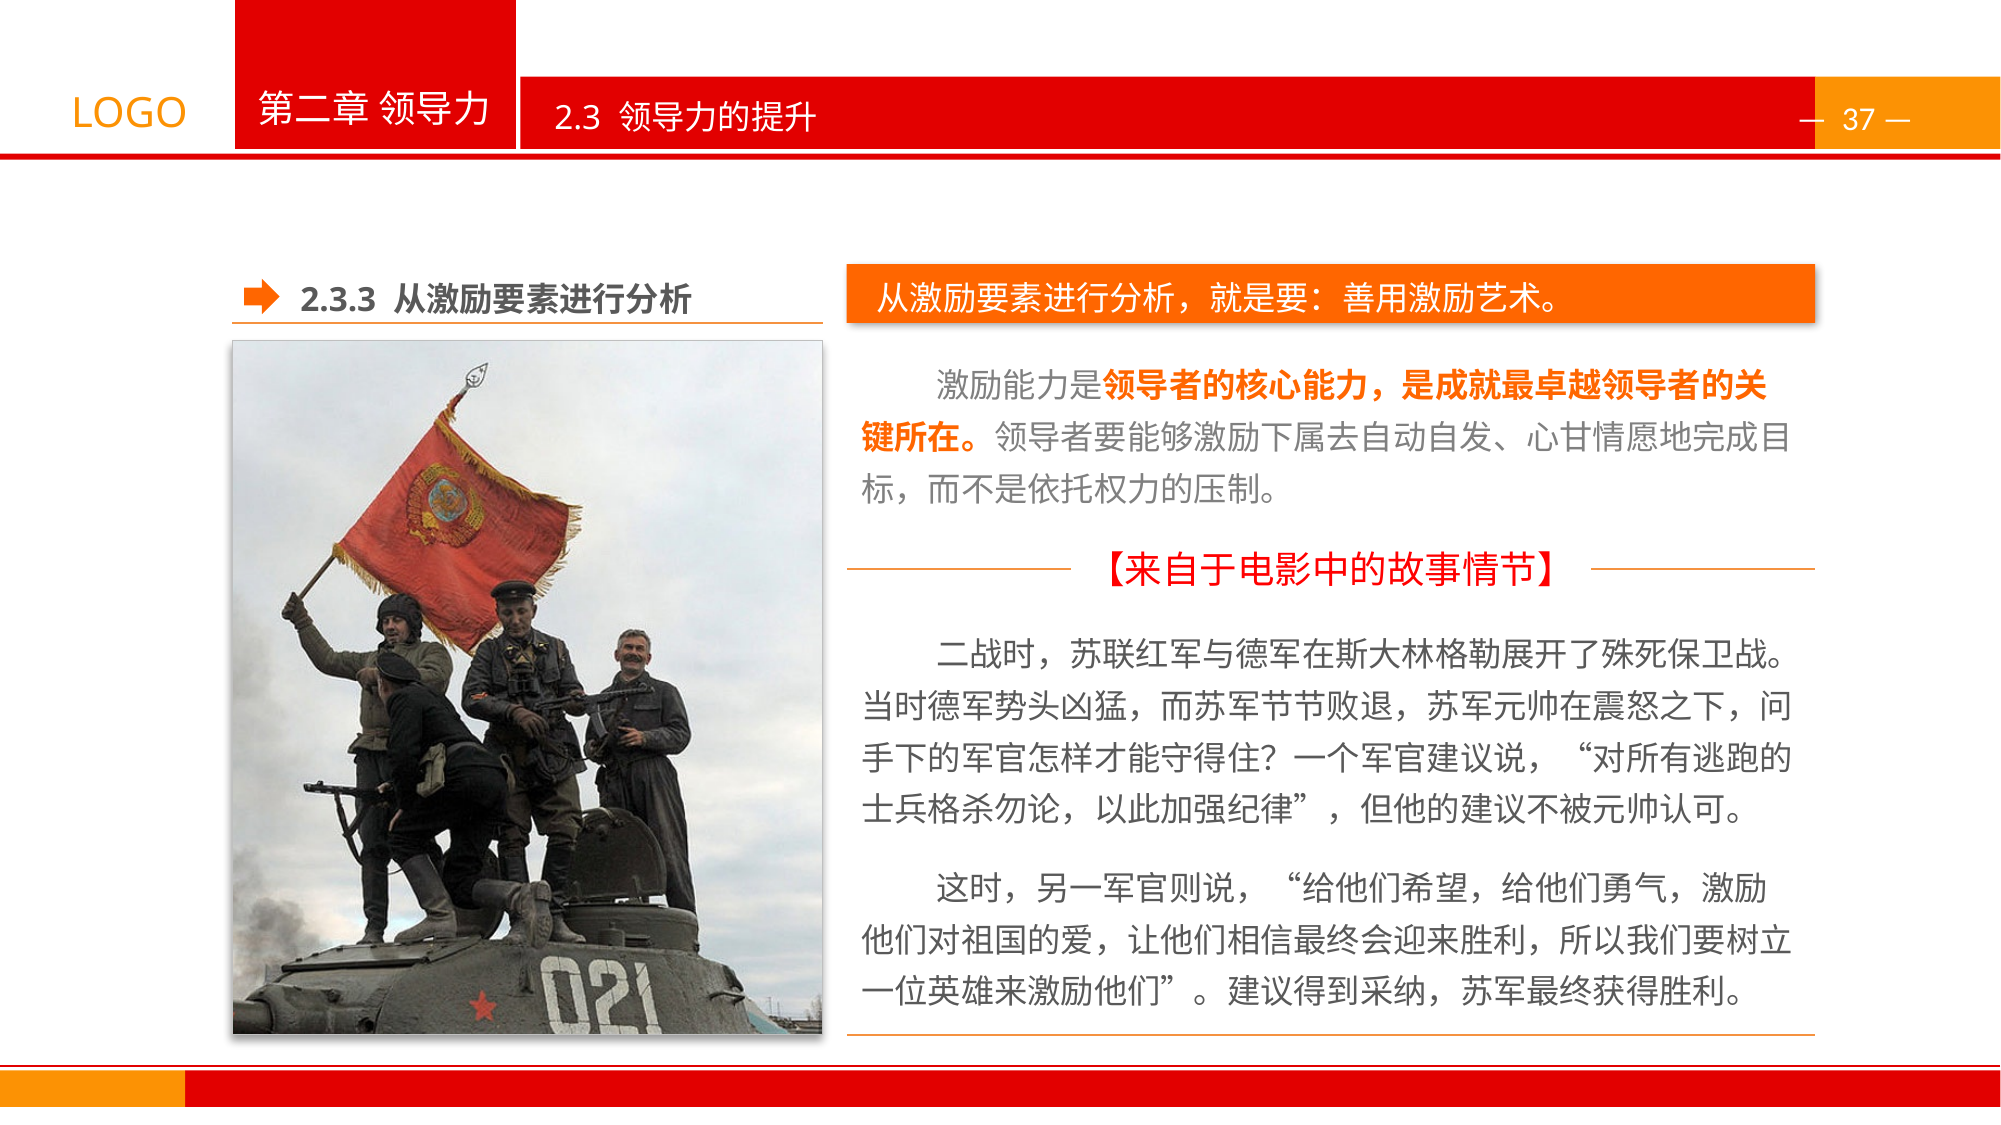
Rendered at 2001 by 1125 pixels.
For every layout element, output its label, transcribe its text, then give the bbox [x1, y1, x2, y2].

picture [232, 340, 824, 1036]
text_box [242, 276, 282, 317]
text_box 激励能力是领导者的核心能力，是成就最卓越领导者的关键所在。领导者要能够激励下属去自动自发、心甘情愿地完成目标，而不是依托权力的压制。 [846, 345, 1816, 516]
text_box 【来自于电影中的故事情节】 [1071, 538, 1591, 568]
text_box 二战时，苏联红军与德军在斯大林格勒展开了殊死保卫战。当时德军势头凶猛，而苏军节节败退，苏军元帅在震怒之下，问手下的军官怎样才能守得住？一个军官建议说，“对所有逃跑的士兵格杀勿论，以此加强纪律”，但他的建议不被元帅认可。 [846, 613, 1816, 842]
text_box 2.3.3 从激励要素进行分析 [285, 266, 845, 326]
text_box 【来自于电影中的故事情节】 [1071, 578, 1591, 599]
text_box 这时，另一军官则说，“给他们希望，给他们勇气，激励他们对祖国的爱，让他们相信最终会迎来胜利，所以我们要树立一位英雄来激励他们”。建议得到采纳，苏军最终获得胜利。 [846, 847, 1816, 1024]
text_box 从激励要素进行分析，就是要：善用激励艺术。 [846, 264, 1816, 323]
